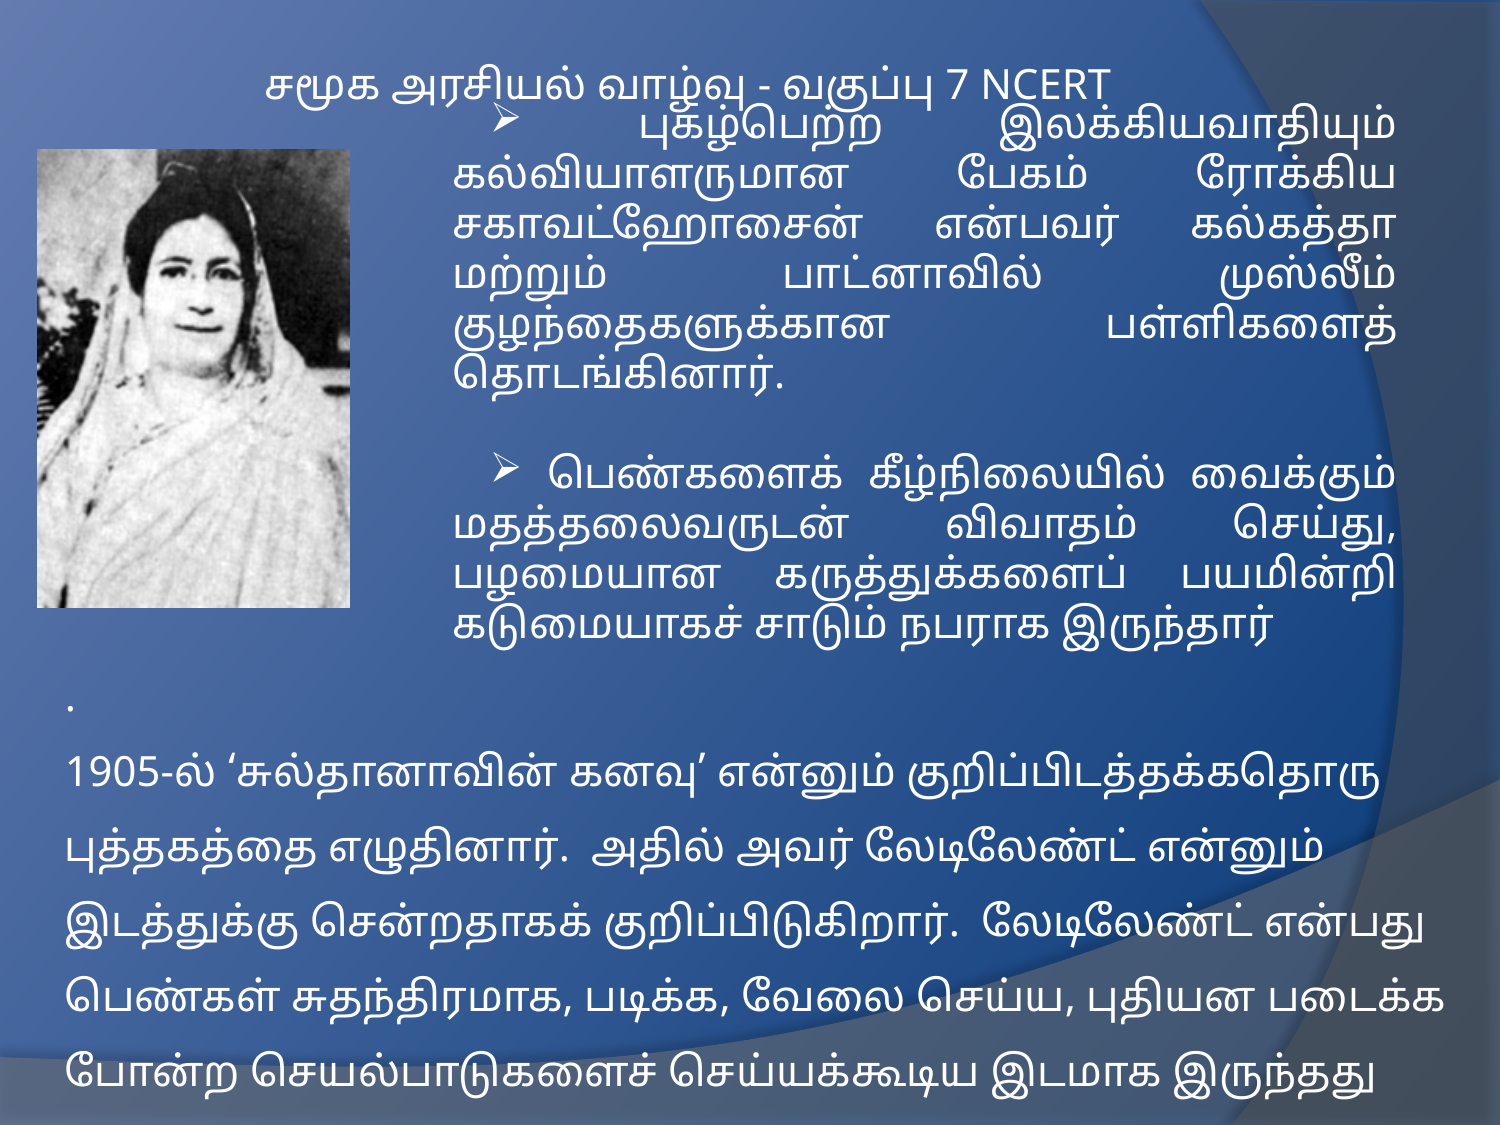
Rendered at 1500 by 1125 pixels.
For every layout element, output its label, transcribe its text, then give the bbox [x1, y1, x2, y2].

text_box சமூக அரசியல் வாழ்வு - வகுப்பு 7 NCERT [249, 50, 1213, 115]
picture [37, 149, 350, 608]
text_box புகழ்பெற்ற இலக்கியவாதியும் கல்வியாளருமான பேகம் ரோக்கிய சகாவட்ஹோசைன் என்பவர் கல்கத்தா மற்றும் பாட்னாவில் முஸ்லீம் குழந்தைகளுக்கான பள்ளிகளைத் தொடங்கினார். பெண்களைக் கீழ்நிலையில் வைக்கும் மதத்தலைவருடன் விவாதம் செய்து, பழமையான கருத்துக்களைப் பயமின்றி கடுமையாகச் சாடும் நபராக இருந்தார் [437, 89, 1413, 637]
text_box . 1905-ல் ‘சுல்தானாவின் கனவு’ என்னும் குறிப்பிடத்தக்கதொரு புத்தகத்தை எழுதினார். அதில் அவர் லேடிலேண்ட் என்னும் இடத்துக்கு சென்றதாகக் குறிப்பிடுகிறார். லேடிலேண்ட் என்பது பெண்கள் சுதந்திரமாக, படிக்க, வேலை செய்ய, புதியன படைக்க போன்ற செயல்பாடுகளைச் செய்யக்கூடிய இடமாக இருந்தது எனக் கூறுகிறார். [49, 637, 1475, 1125]
